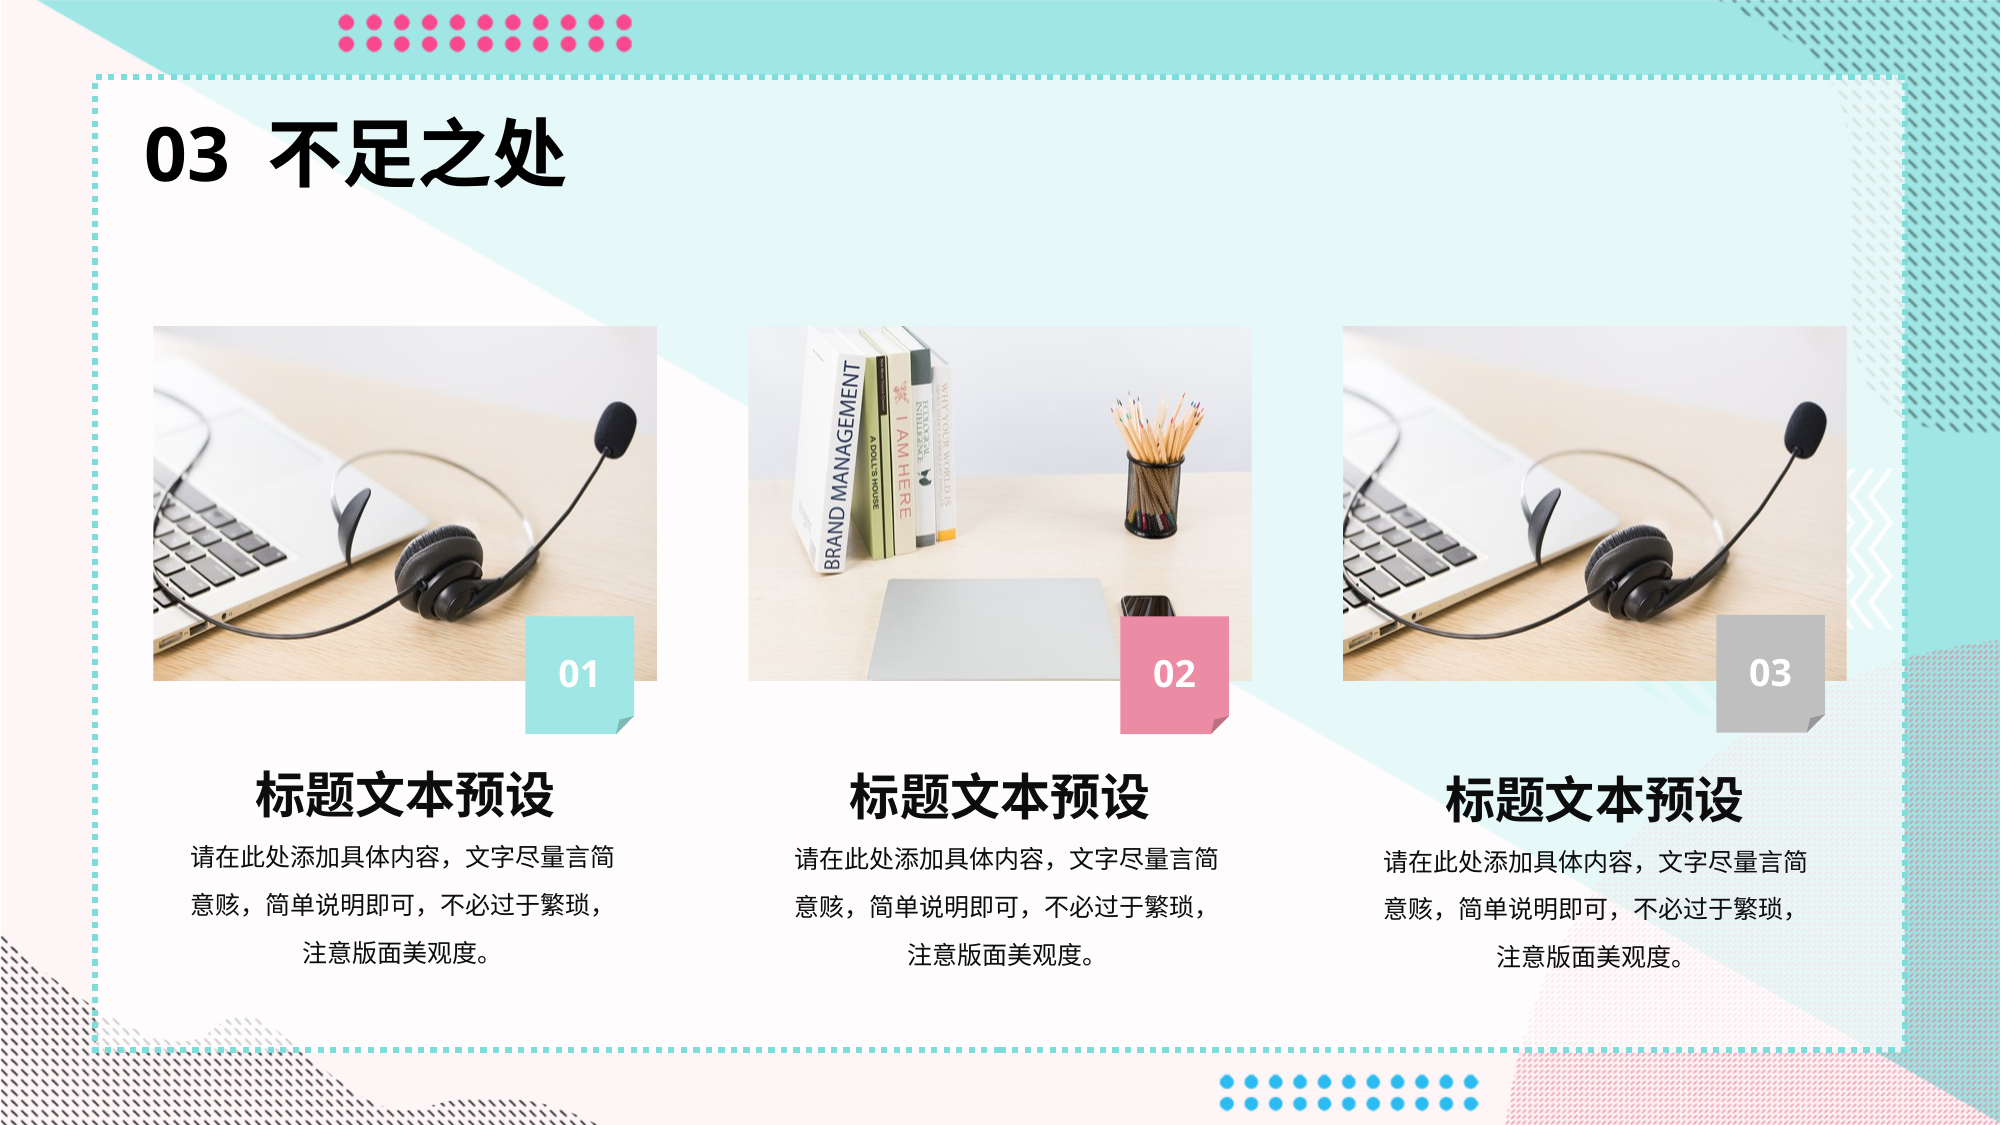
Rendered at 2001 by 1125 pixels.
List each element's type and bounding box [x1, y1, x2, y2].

text_box [153, 769, 657, 900]
text_box [0, 0, 2000, 1125]
text_box [748, 771, 1252, 902]
text_box [1343, 773, 1847, 904]
text_box [95, 74, 1905, 1053]
